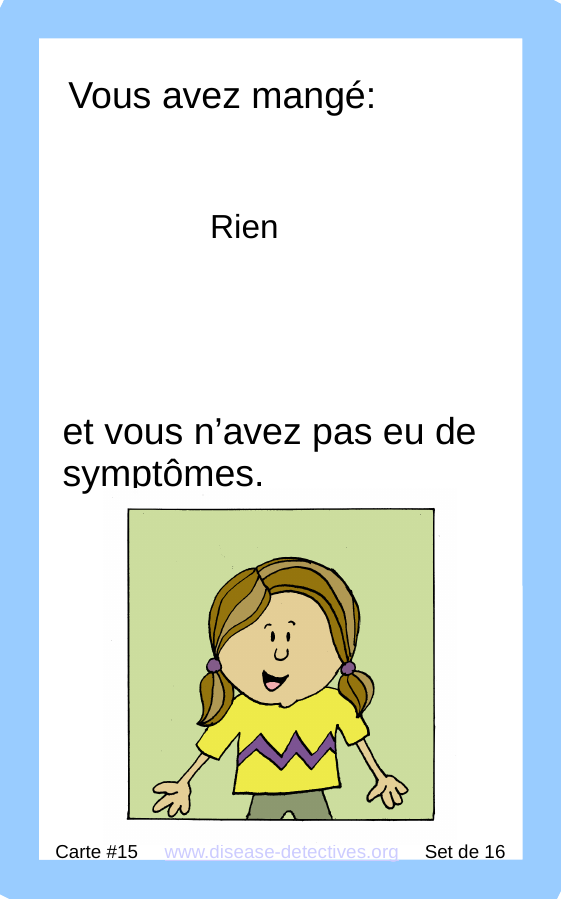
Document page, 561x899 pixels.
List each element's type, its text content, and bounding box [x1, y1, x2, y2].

text_box Carte #15 www.disease-detectives.org Set de 16 [35, 833, 525, 869]
text_box Rien [195, 199, 391, 252]
picture [103, 488, 457, 845]
text_box [18, 17, 544, 881]
